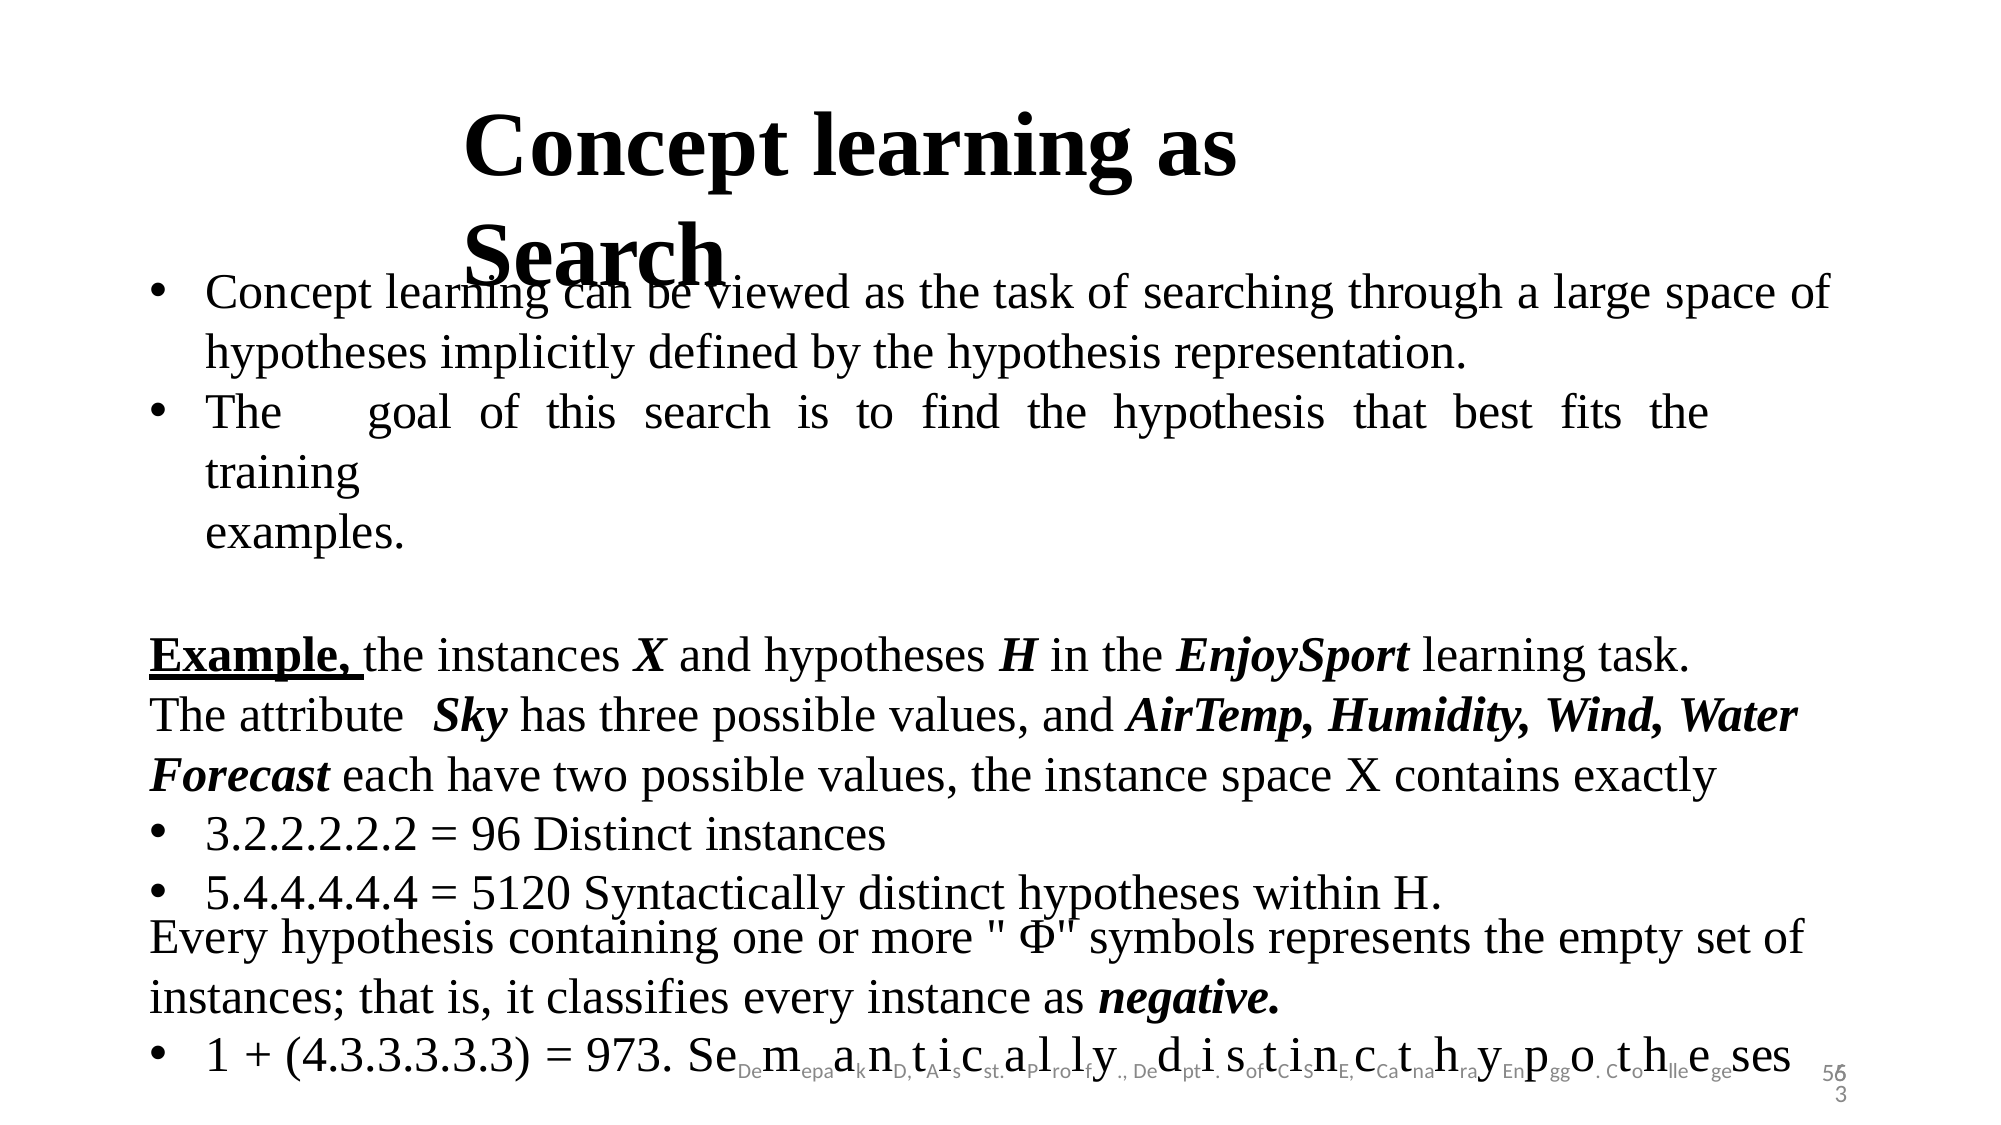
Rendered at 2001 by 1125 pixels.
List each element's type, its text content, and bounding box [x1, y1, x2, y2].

text_box 56 [1819, 1054, 1850, 1060]
text_box Every hypothesis containing one or more " Φ" symbols represents the empty set of instances; that is, it classifies every instance as negative. 1 + (4.3.3.3.3.3) = 973. SeDemepaaknD,tAiscst.aPlrolfy., Dedpti. softCiSnE,cCatnahrayEnpggo. Ctohlleegeses [141, 901, 1808, 1083]
title Concept learning as Search [460, 82, 1522, 256]
text_box Concept learning can be viewed as the task of searching through a large space of hypotheses implicitly defined by the hypothesis representation. The goal of this search is to find the hypothesis that best fits the training examples. Example, the instances X and hypotheses H in the EnjoySport learning task. The attribute Sky has three possible values, and AirTemp, Humidity, Wind, Water Forecast each have two possible values, the instance space X contains exactly 3.2.2.2.2.2 = 96 Distinct instances 5.4.4.4.4.4 = 5120 Syntactically distinct hypotheses within H. [147, 256, 1836, 920]
slide_number 53 [1815, 1060, 1856, 1090]
